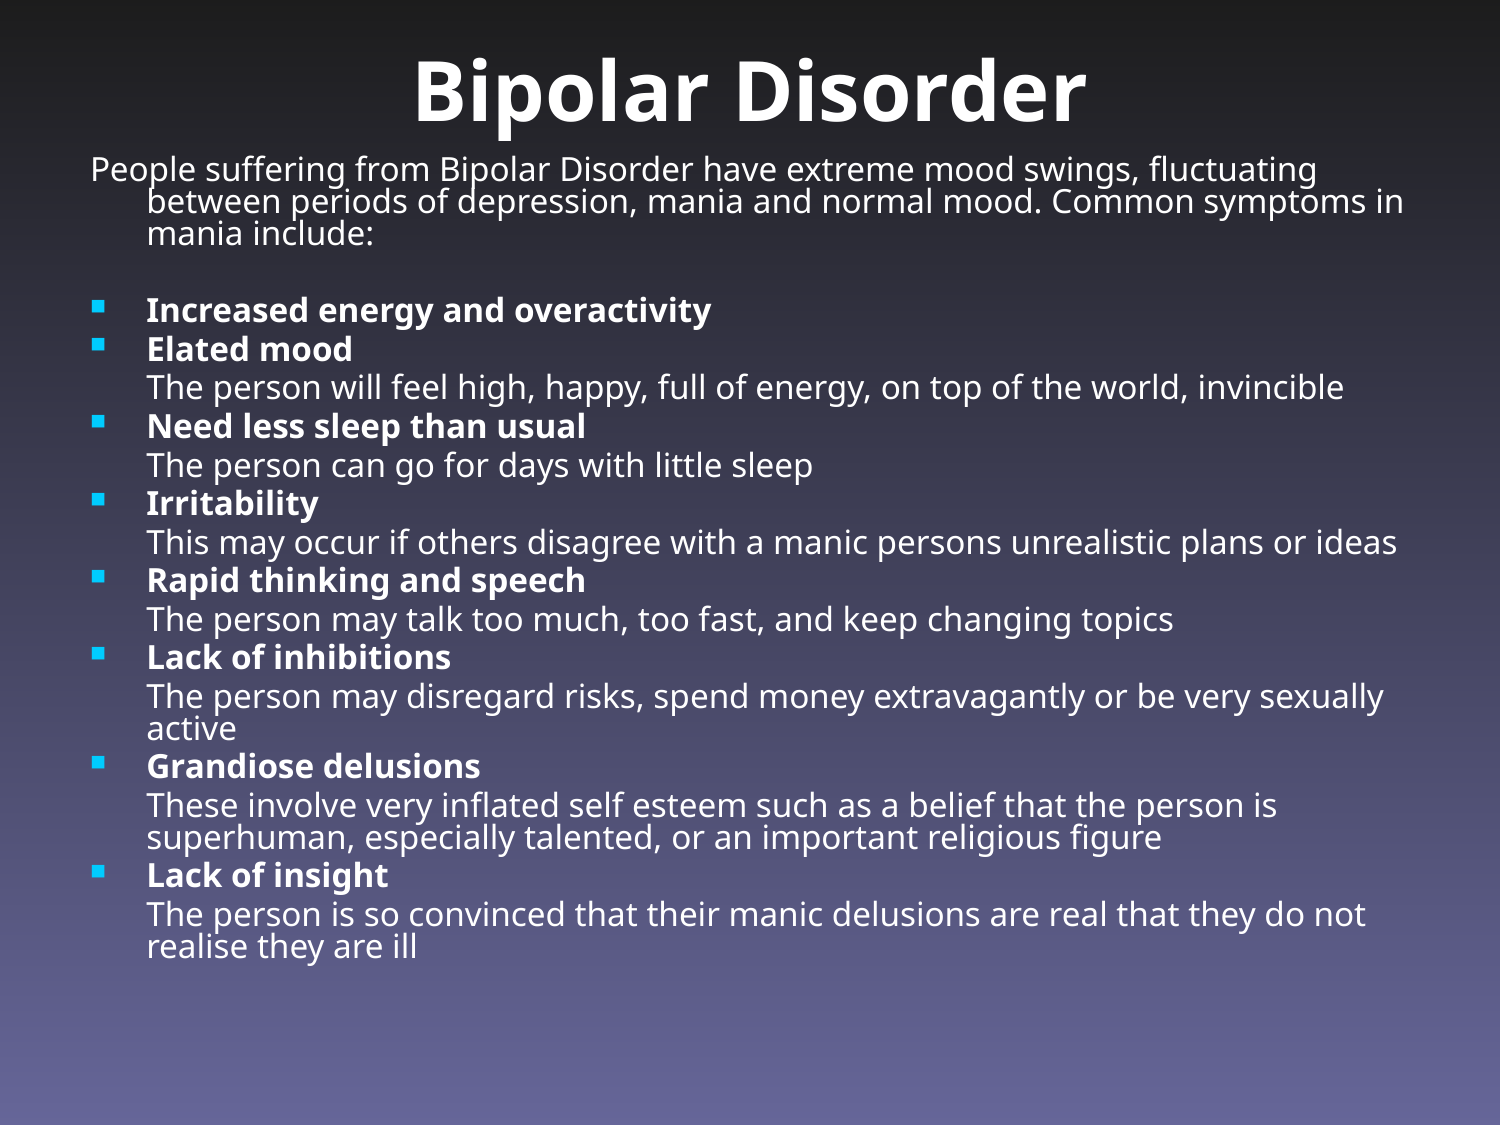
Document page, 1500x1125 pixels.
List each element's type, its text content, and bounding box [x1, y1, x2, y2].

title Bipolar Disorder [74, 62, 1426, 114]
list People suffering from Bipolar Disorder have extreme mood swings, fluctuating between periods of depression, mania and normal mood. Common symptoms in mania include: Increased energy and overactivity Elated mood The person will feel high, happy, full of energy, on top of the world, invincible Need less sleep than usual The person can go for days with little sleep Irritability This may occur if others disagree with a manic persons unrealistic plans or ideas Rapid thinking and speech The person may talk too much, too fast, and keep changing topics Lack of inhibitions The person may disregard risks, spend money extravagantly or be very sexually active Grandiose delusions These involve very inflated self esteem such as a belief that the person is superhuman, especially talented, or an important religious figure Lack of insight The person is so convinced that their manic delusions are real that they do not realise they are ill [74, 148, 1426, 1125]
